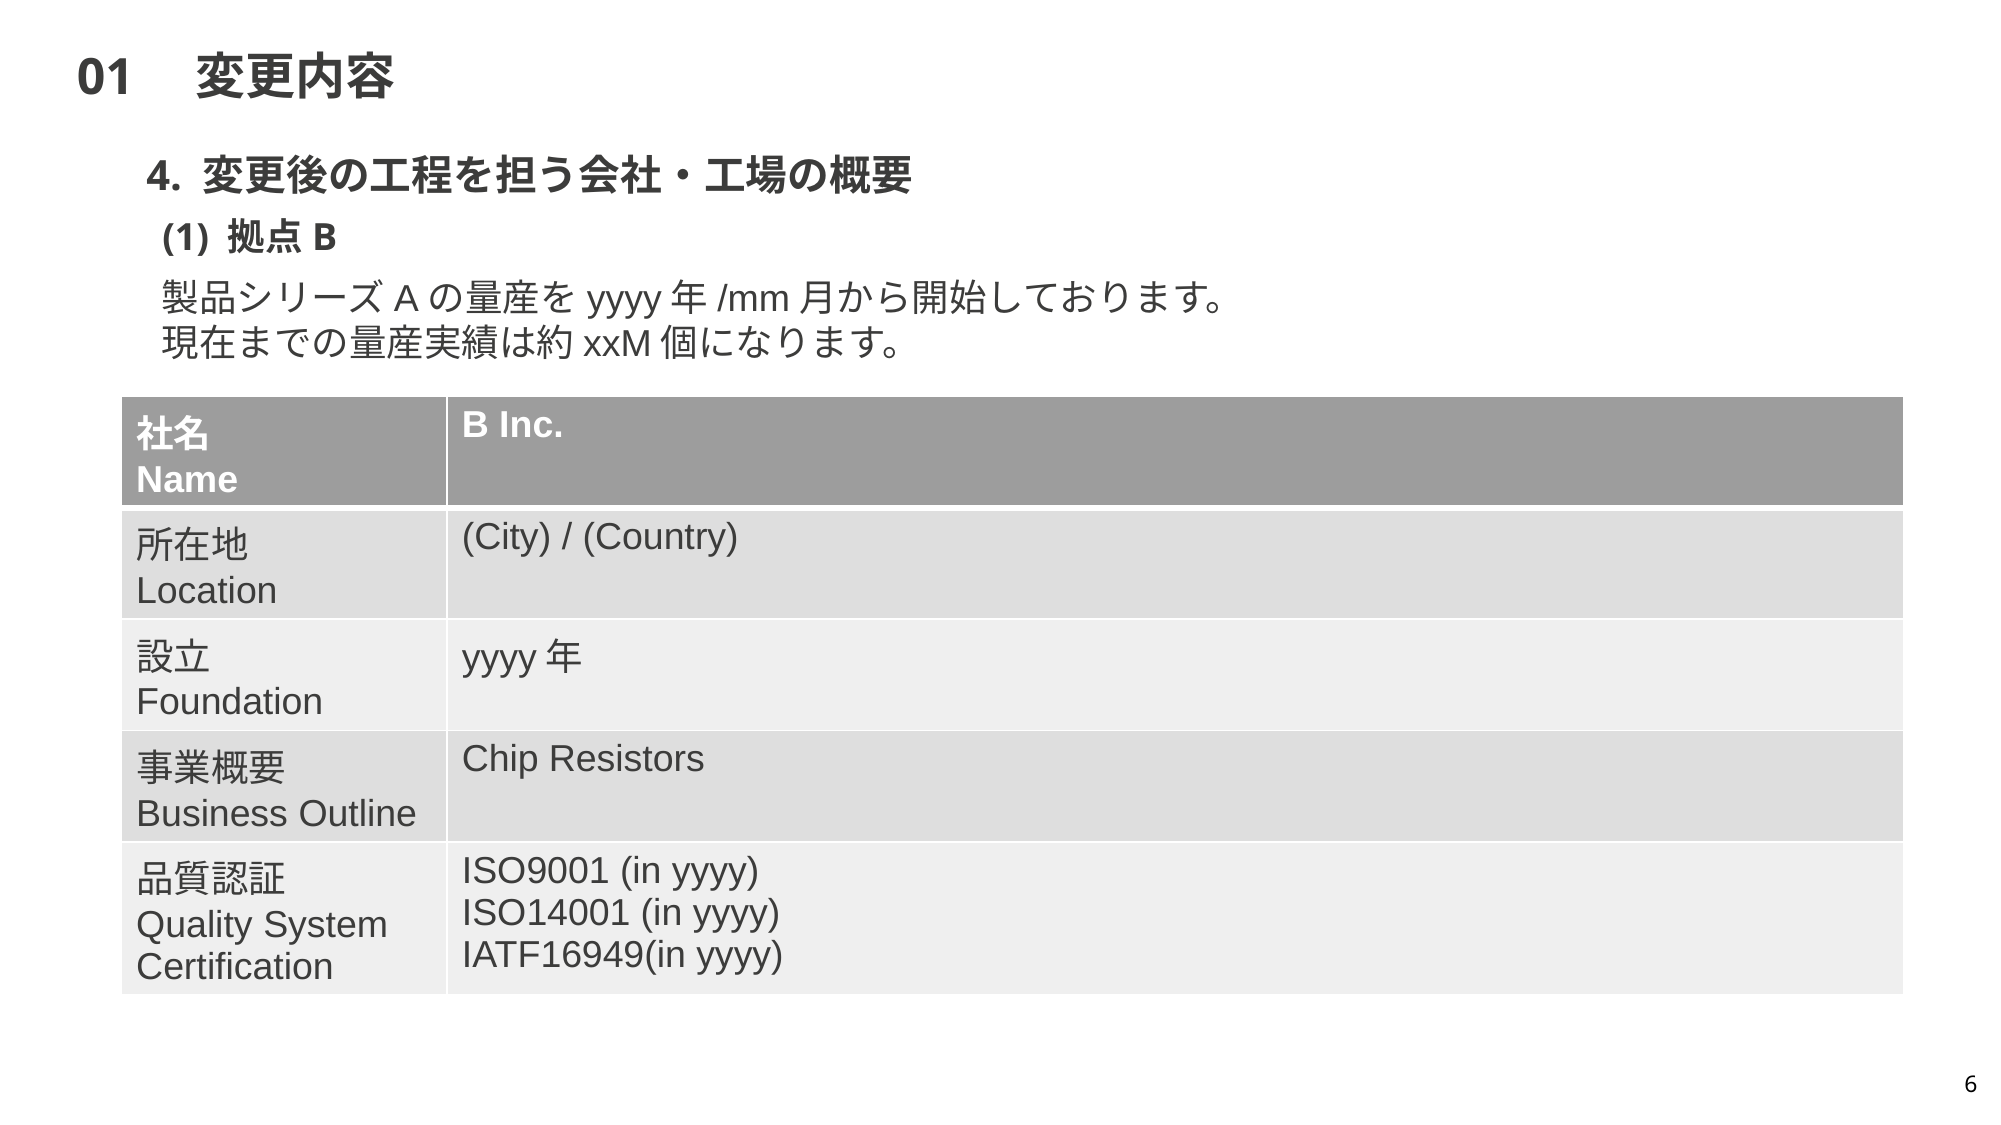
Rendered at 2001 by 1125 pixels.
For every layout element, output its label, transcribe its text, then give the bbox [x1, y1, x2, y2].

table_cell 品質認証 Quality System Certification [122, 843, 446, 994]
table_cell ISO9001 (in yyyy) ISO14001 (in yyyy) IATF16949(in yyyy) [448, 843, 1903, 994]
table_cell (City) / (Country) [448, 511, 1903, 618]
text_box 4. 変更後の工程を担う会社・工場の概要 [69, 142, 1546, 218]
table_header B Inc. [448, 397, 1903, 505]
text_box (1) 拠点B [147, 205, 353, 266]
table_cell 所在地 Location [122, 511, 446, 618]
table_cell yyyy年 [448, 620, 1903, 730]
table_cell 事業概要 Business Outline [122, 731, 446, 841]
title 01 変更内容 [0, 0, 1877, 123]
table_header 社名 Name [122, 397, 446, 505]
text_box 製品シリーズAの量産をyyyy年/mm月から開始しております。 現在までの量産実績は約xxM個になります。 [146, 266, 1259, 371]
table_cell 設立 Foundation [122, 620, 446, 730]
table_cell Chip Resistors [448, 731, 1903, 841]
